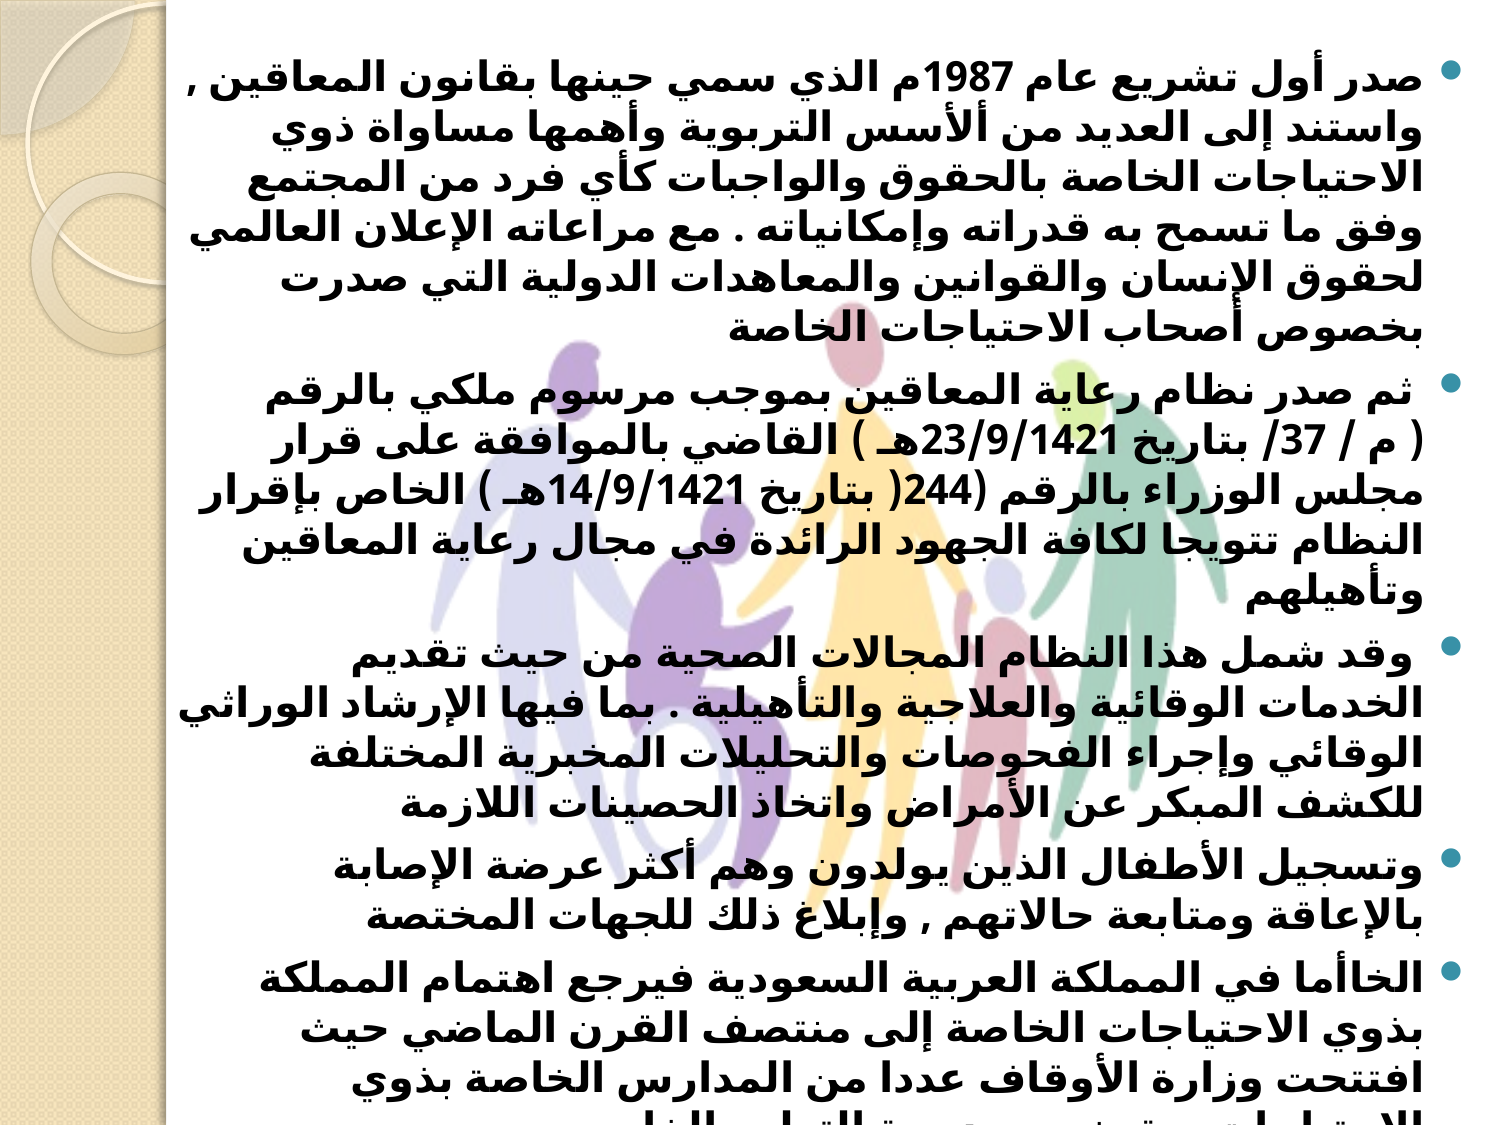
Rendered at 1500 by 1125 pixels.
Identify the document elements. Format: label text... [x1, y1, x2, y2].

list صدر أول تشريع عام 1987م الذي سمي حينها بقانون المعاقين , واستند إلى العديد من ألأسس التربوية وأهمها مساواة ذوي الاحتياجات الخاصة بالحقوق والواجبات كأي فرد من المجتمع وفق ما تسمح به قدراته وإمكانياته . مع مراعاته الإعلان العالمي لحقوق الإنسان والقوانين والمعاهدات الدولية التي صدرت بخصوص أصحاب الاحتياجات الخاصة ثم صدر نظام رعاية المعاقين بموجب مرسوم ملكي بالرقم ( م / 37/ بتاريخ 23/9/1421هـ ) القاضي بالموافقة على قرار مجلس الوزراء بالرقم (244( بتاريخ 14/9/1421هـ ) الخاص بإقرار النظام تتويجا لكافة الجهود الرائدة في مجال رعاية المعاقين وتأهيلهم وقد شمل هذا النظام المجالات الصحية من حيث تقديم الخدمات الوقائية والعلاجية والتأهيلية . بما فيها الإرشاد الوراثي الوقائي وإجراء الفحوصات والتحليلات المخبرية المختلفة للكشف المبكر عن الأمراض واتخاذ الحصينات اللازمة وتسجيل الأطفال الذين يولدون وهم أكثر عرضة الإصابة بالإعاقة ومتابعة حالاتهم , وإبلاغ ذلك للجهات المختصة الخاأما في المملكة العربية السعودية فيرجع اهتمام المملكة بذوي الاحتياجات الخاصة إلى منتصف القرن الماضي حيث افتتحت وزارة الأوقاف عددا من المدارس الخاصة بذوي الاحتياجات صة ضمن مديرية التعليم الخاص كذلك العمل على الارتقاء بالرعاية الصحية للمعاقين واتخاذ ما يلزم لتحقيق ذلك كذلك تريب العاملين الصحيين الذين يباشرون الحوادث على كيفية التعامل مع المصابين وإسعافهم عند نقلهم من مكان الحادث [159, 42, 1500, 1125]
picture [288, 184, 1377, 1024]
